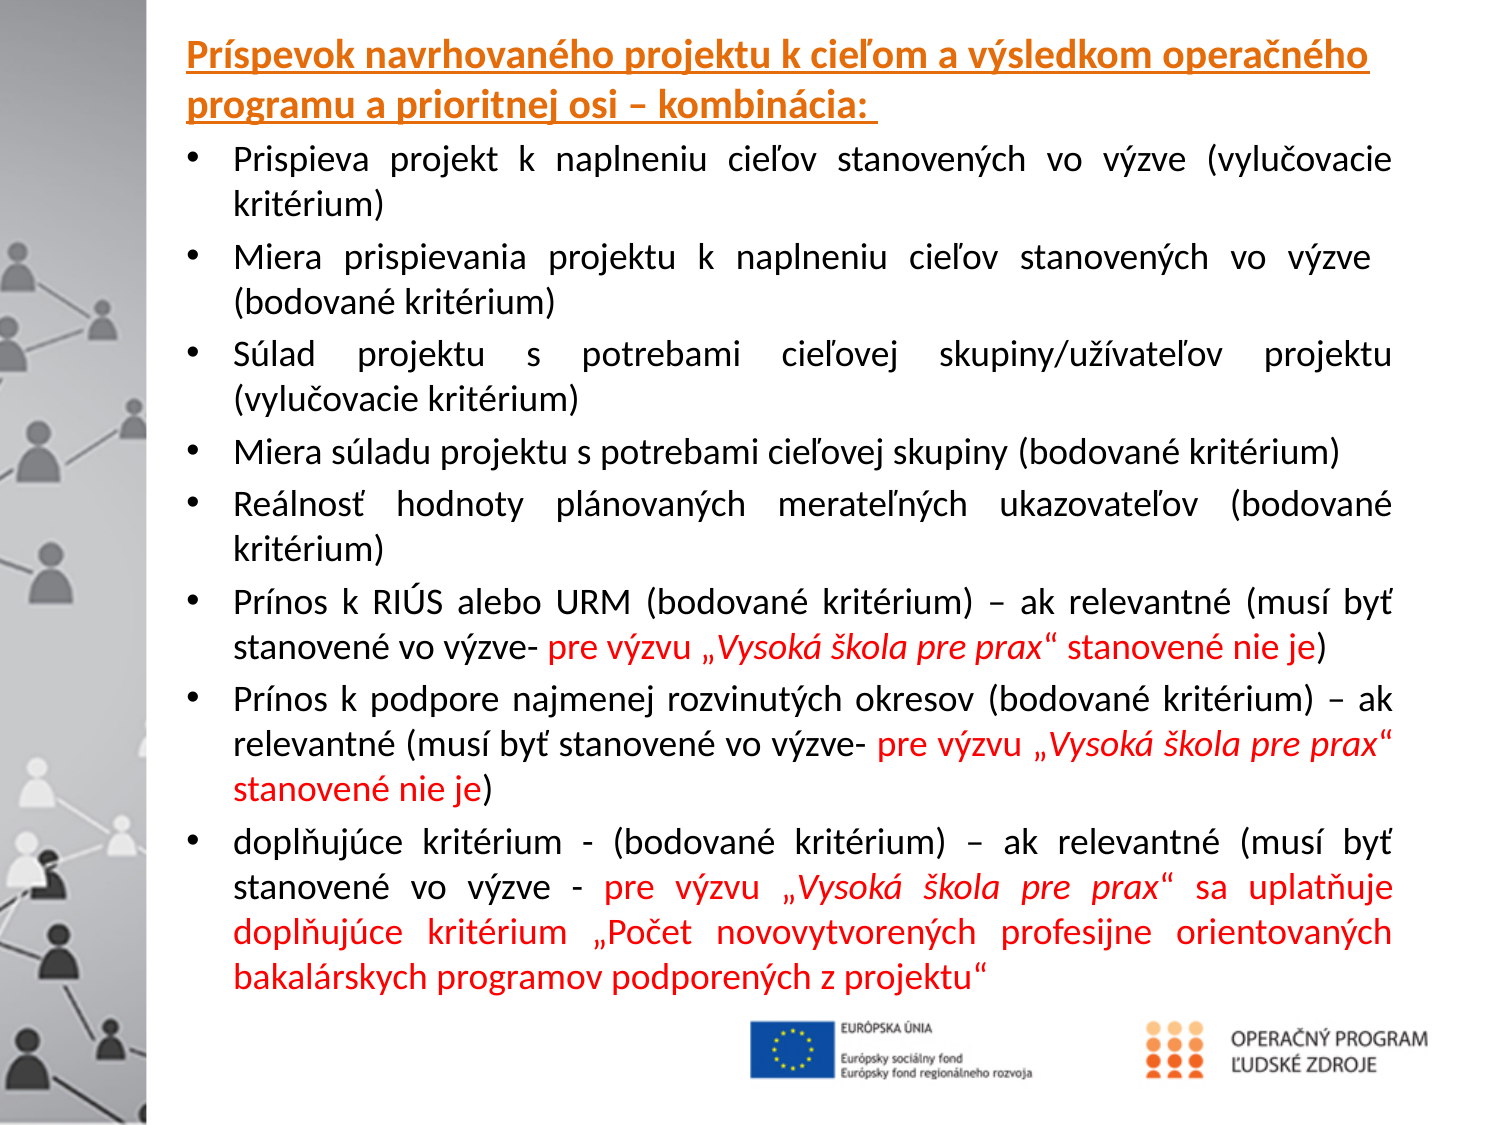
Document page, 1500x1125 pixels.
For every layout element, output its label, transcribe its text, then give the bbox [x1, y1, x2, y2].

picture [0, 0, 1500, 1125]
list Príspevok navrhovaného projektu k cieľom a výsledkom operačného programu a prioritnej osi – kombinácia: Prispieva projekt k naplneniu cieľov stanovených vo výzve (vylučovacie kritérium) Miera prispievania projektu k naplneniu cieľov stanovených vo výzve (bodované kritérium) Súlad projektu s potrebami cieľovej skupiny/užívateľov projektu (vylučovacie kritérium) Miera súladu projektu s potrebami cieľovej skupiny (bodované kritérium) Reálnosť hodnoty plánovaných merateľných ukazovateľov (bodované kritérium) Prínos k RIÚS alebo URM (bodované kritérium) – ak relevantné (musí byť stanovené vo výzve- pre výzvu „Vysoká škola pre prax“ stanovené nie je) Prínos k podpore najmenej rozvinutých okresov (bodované kritérium) – ak relevantné (musí byť stanovené vo výzve- pre výzvu „Vysoká škola pre prax“ stanovené nie je) doplňujúce kritérium - (bodované kritérium) – ak relevantné (musí byť stanovené vo výzve - pre výzvu „Vysoká škola pre prax“ sa uplatňuje doplňujúce kritérium „Počet novovytvorených profesijne orientovaných bakalárskych programov podporených z projektu“ [170, 18, 1409, 1024]
